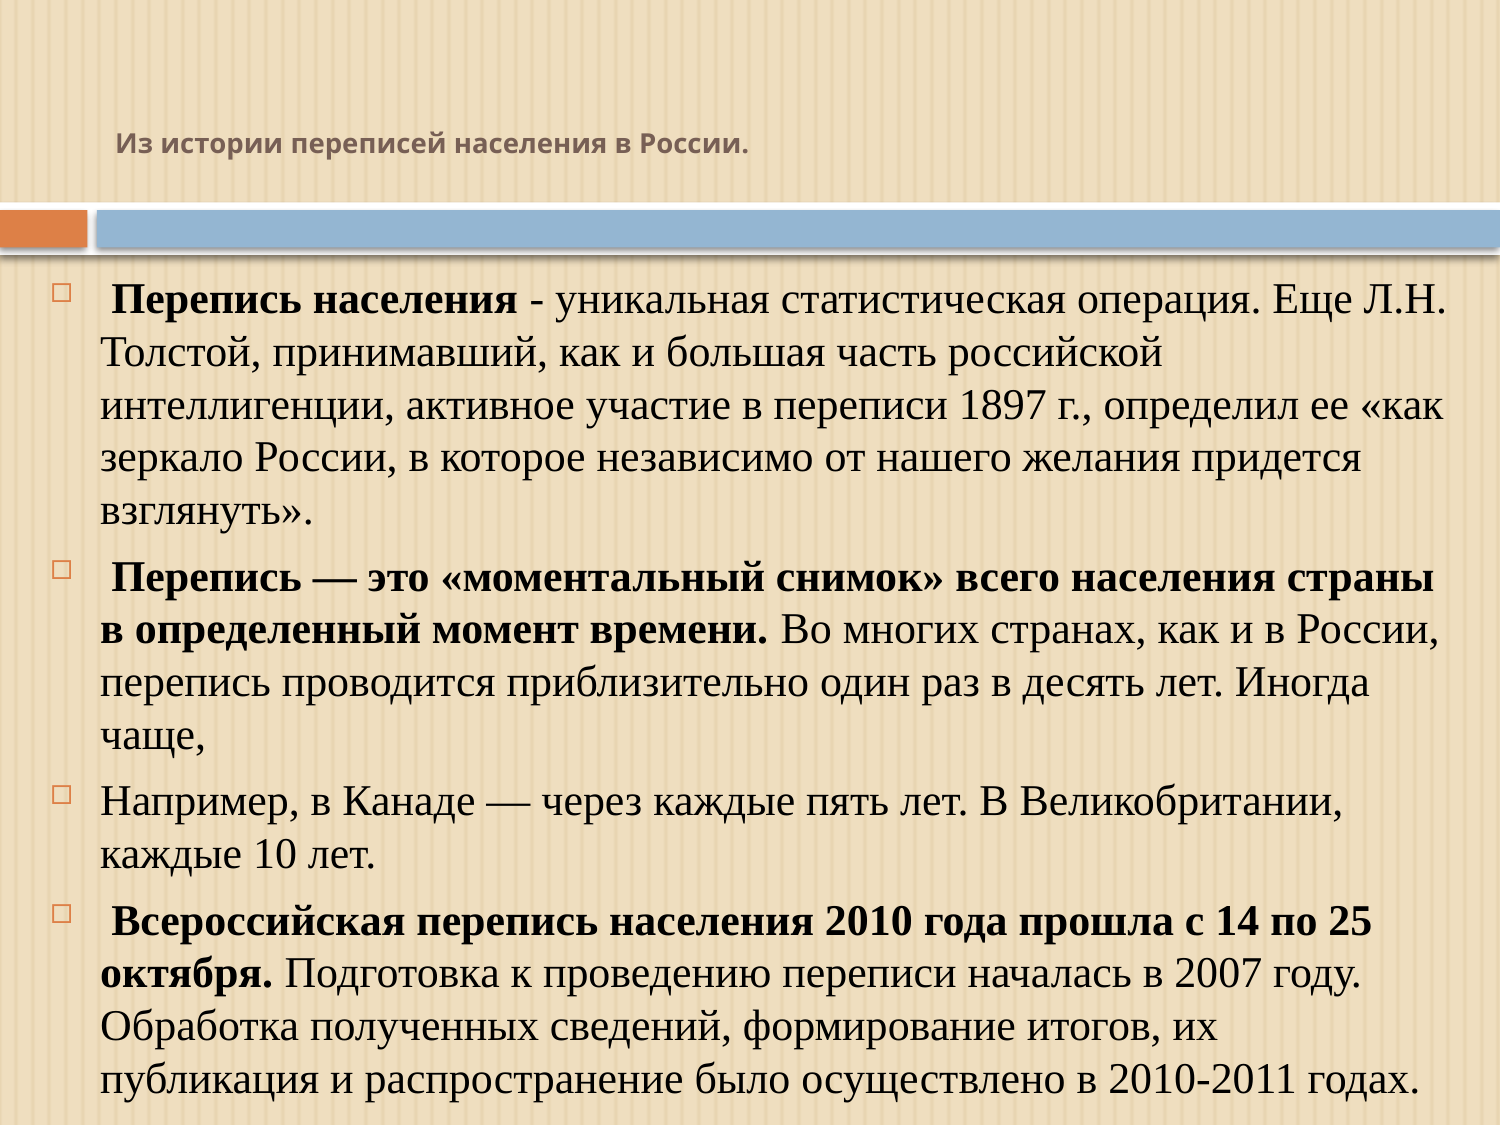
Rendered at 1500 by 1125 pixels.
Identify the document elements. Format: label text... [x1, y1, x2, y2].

title Из истории переписей населения в России. [100, 117, 1438, 200]
list Перепись населения - уникальная статистическая операция. Еще Л.Н. Толстой, принимавший, как и большая часть российской интеллигенции, активное участие в переписи 1897 г., определил ее «как зеркало России, в которое независимо от нашего желания придется взглянуть». Перепись — это «моментальный снимок» всего населения страны в определенный момент времени. Во многих странах, как и в России, перепись проводится приблизительно один раз в десять лет. Иногда чаще, Например, в Канаде — через каждые пять лет. В Великобритании, каждые 10 лет. Всероссийская перепись населения 2010 года прошла с 14 по 25 октября. Подготовка к проведению переписи началась в 2007 году. Обработка полученных сведений, формирование итогов, их публикация и распространение было осуществлено в 2010-2011 годах. [35, 262, 1465, 1125]
